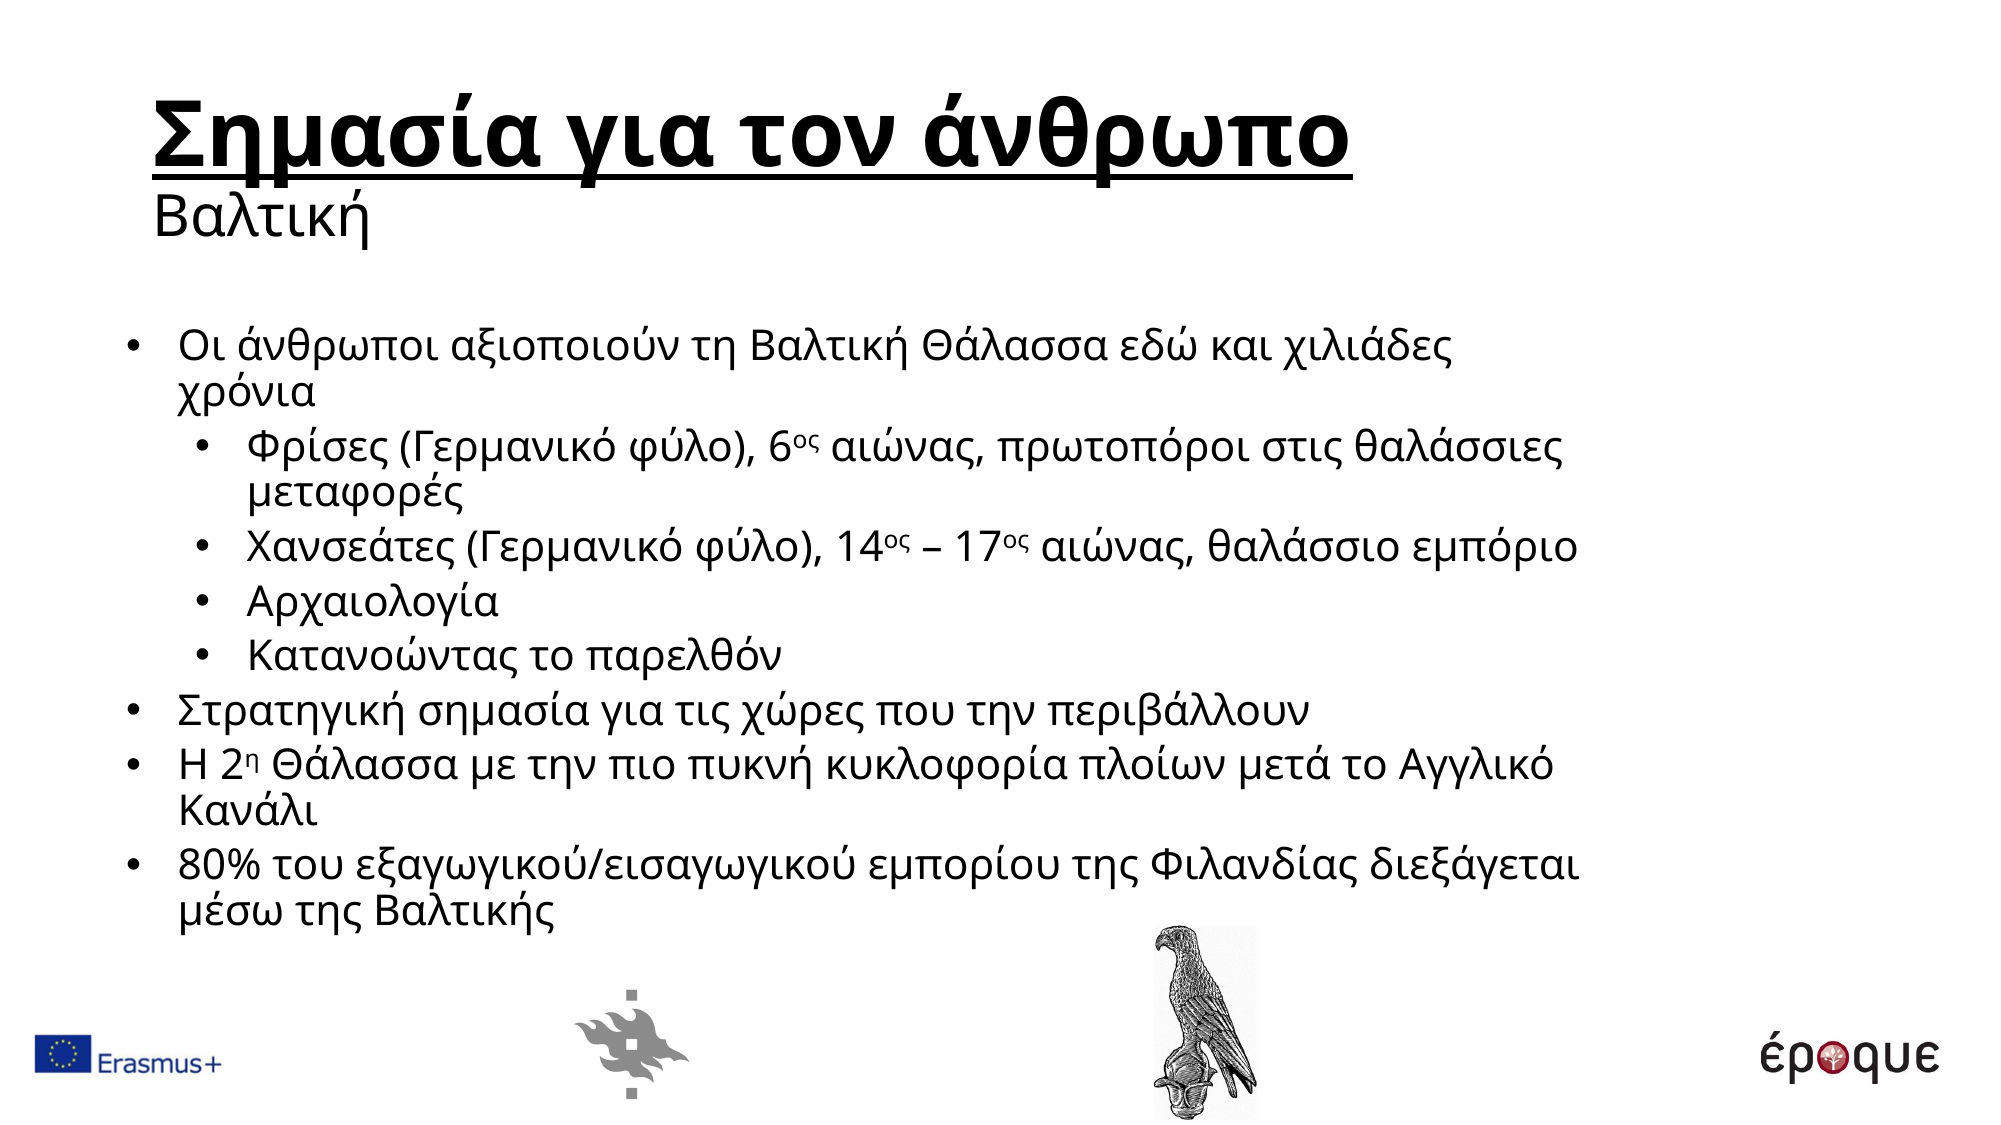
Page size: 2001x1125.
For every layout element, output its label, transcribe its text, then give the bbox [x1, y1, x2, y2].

title Σημασία για τον άνθρωπο Βαλτική [137, 59, 1863, 278]
text_box [826, 340, 1383, 447]
picture [1761, 1031, 1939, 1084]
picture [1154, 925, 1258, 1120]
picture [556, 981, 712, 1107]
picture [33, 1024, 223, 1084]
list Οι άνθρωποι αξιοποιούν τη Βαλτική Θάλασσα εδώ και χιλιάδες χρόνια Φρίσες (Γερμανικό φύλο), 6ος αιώνας, πρωτοπόροι στις θαλάσσιες μεταφορές Χανσεάτες (Γερμανικό φύλο), 14ος – 17ος αιώνας, θαλάσσιο εμπόριο Aρχαιολογία Κατανοώντας το παρελθόν Στρατηγική σημασία για τις χώρες που την περιβάλλουν Η 2η Θάλασσα με την πιο πυκνή κυκλοφορία πλοίων μετά το Αγγλικό Κανάλι 80% του εξαγωγικού/εισαγωγικού εμπορίου της Φιλανδίας διεξάγεται μέσω της Βαλτικής [111, 316, 1607, 972]
